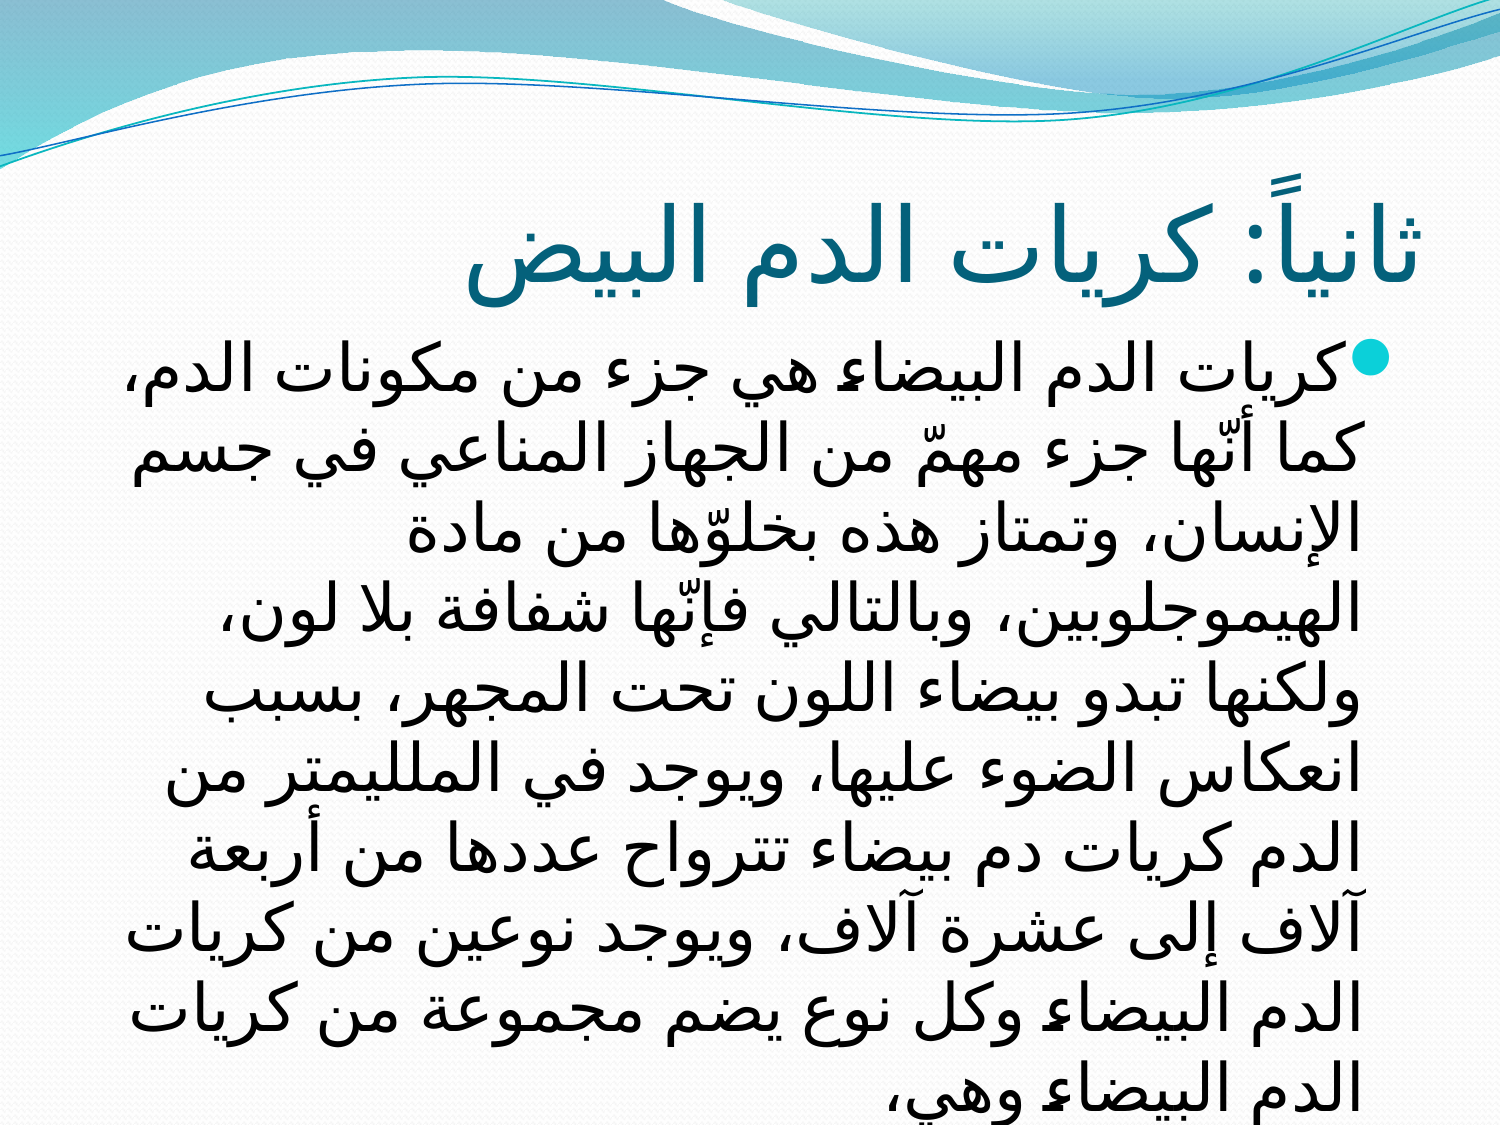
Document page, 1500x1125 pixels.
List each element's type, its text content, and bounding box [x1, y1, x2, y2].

title ثانياً: كريات الدم البيض [75, 115, 1425, 303]
list كريات الدم البيضاء هي جزء من مكونات الدم، كما أنّها جزء مهمّ من الجهاز المناعي في جسم الإنسان، وتمتاز هذه بخلوّها من مادة الهيموجلوبين، وبالتالي فإنّها شفافة بلا لون، ولكنها تبدو بيضاء اللون تحت المجهر، بسبب انعكاس الضوء عليها، ويوجد في الملليمتر من الدم كريات دم بيضاء تترواح عددها من أربعة آلاف إلى عشرة آلاف، ويوجد نوعين من كريات الدم البيضاء وكل نوع يضم مجموعة من كريات الدم البيضاء وهي، [75, 317, 1425, 1038]
